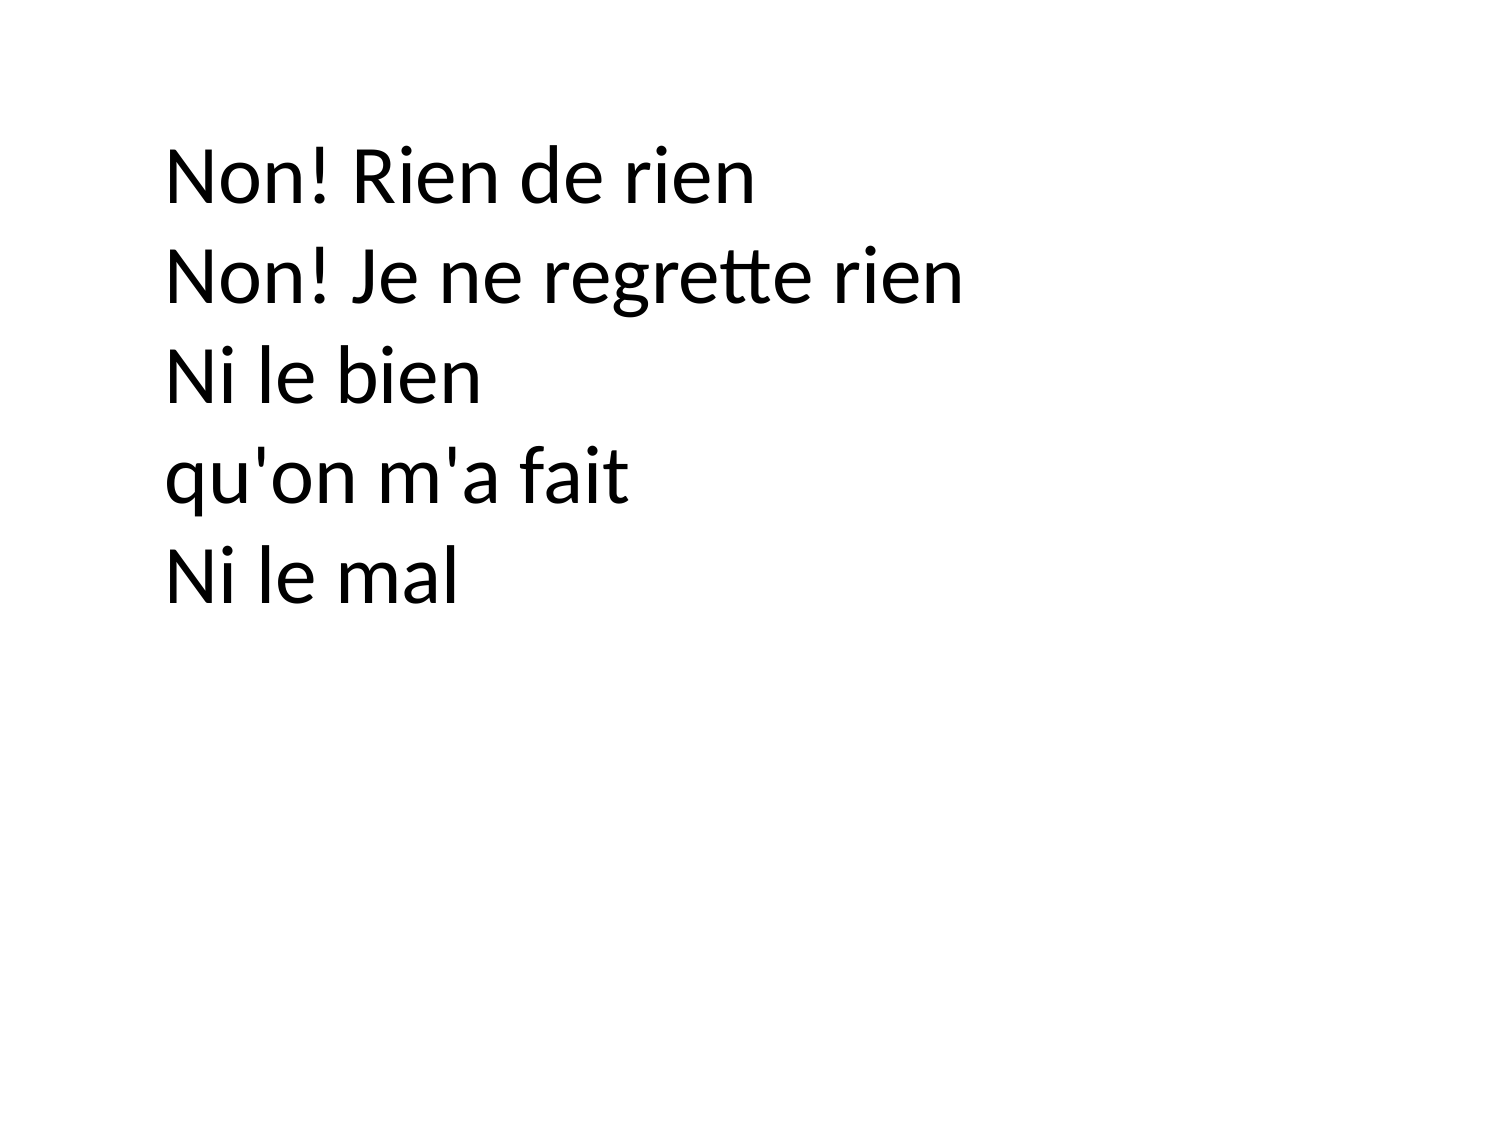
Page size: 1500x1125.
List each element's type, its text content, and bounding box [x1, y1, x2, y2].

text_box Non! Rien de rien Non! Je ne regrette rien Ni le bien qu'on m'a fait Ni le mal [150, 112, 1375, 628]
